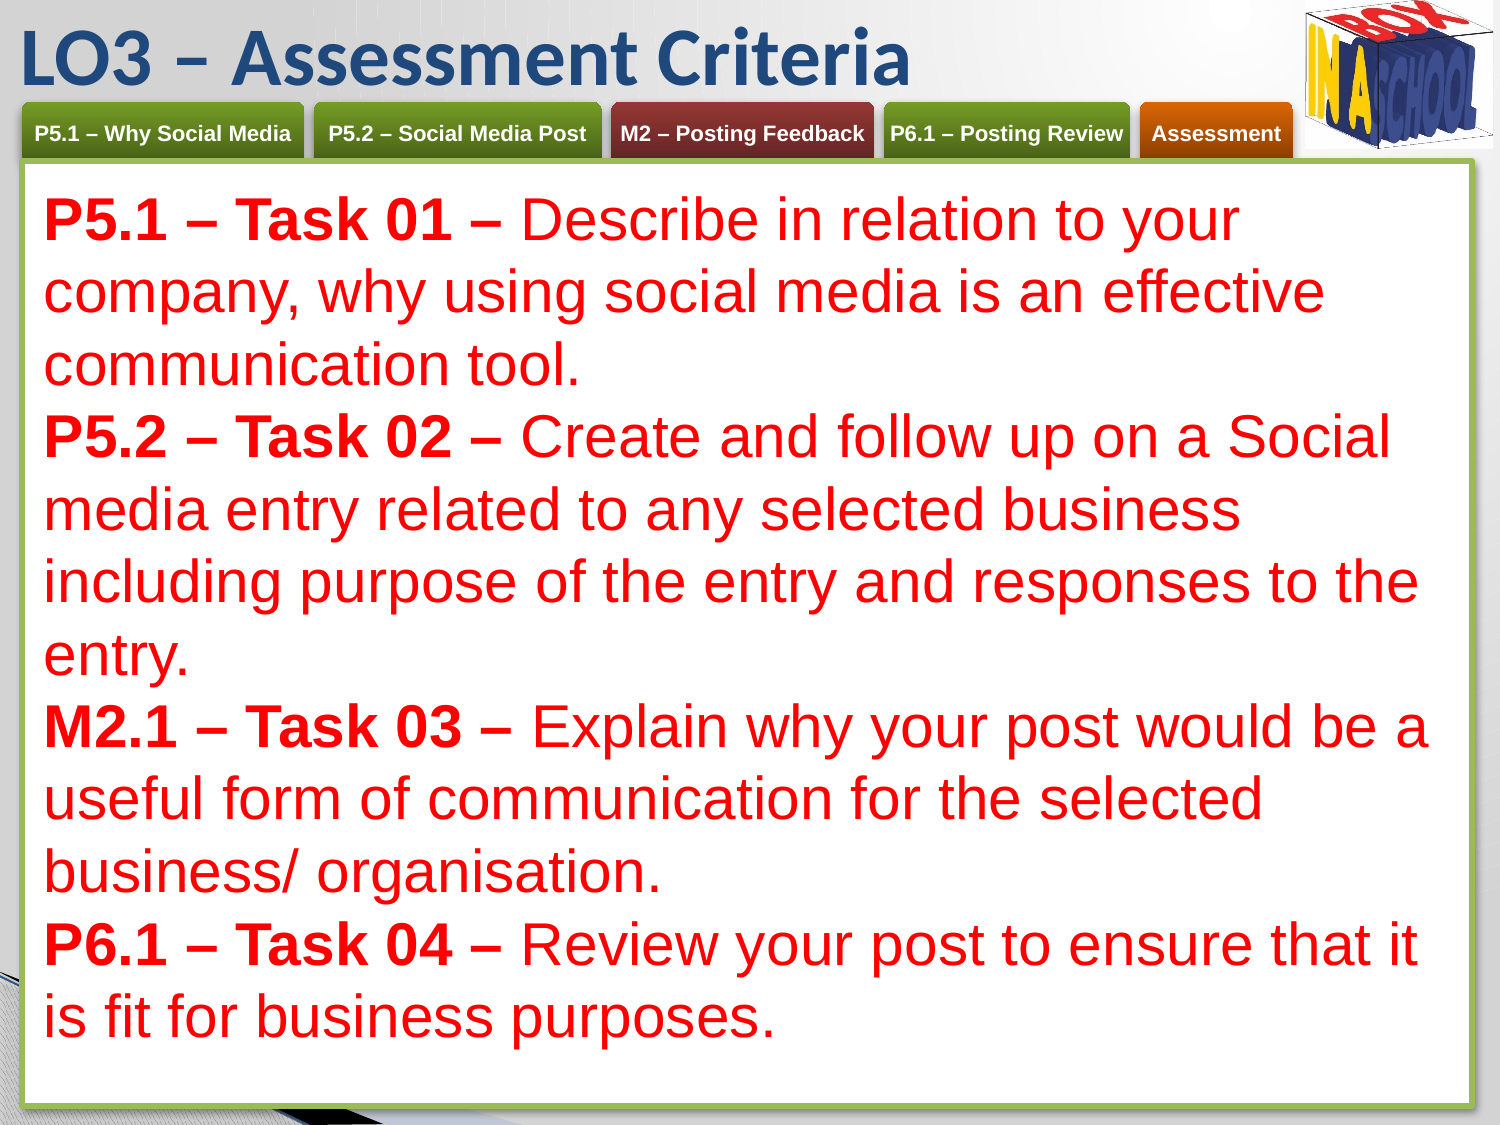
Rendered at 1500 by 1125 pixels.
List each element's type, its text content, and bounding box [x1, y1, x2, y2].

picture [1305, 0, 1494, 149]
text_box P5.1 – Task 01 – Describe in relation to your company, why using social media is an effective communication tool. P5.2 – Task 02 – Create and follow up on a Social media entry related to any selected business including purpose of the entry and responses to the entry. M2.1 – Task 03 – Explain why your post would be a useful form of communication for the selected business/ organisation. P6.1 – Task 04 – Review your post to ensure that it is fit for business purposes. [29, 172, 1461, 1057]
picture [281, 1114, 303, 1125]
title LO3 – Assessment Criteria [5, 7, 1317, 98]
